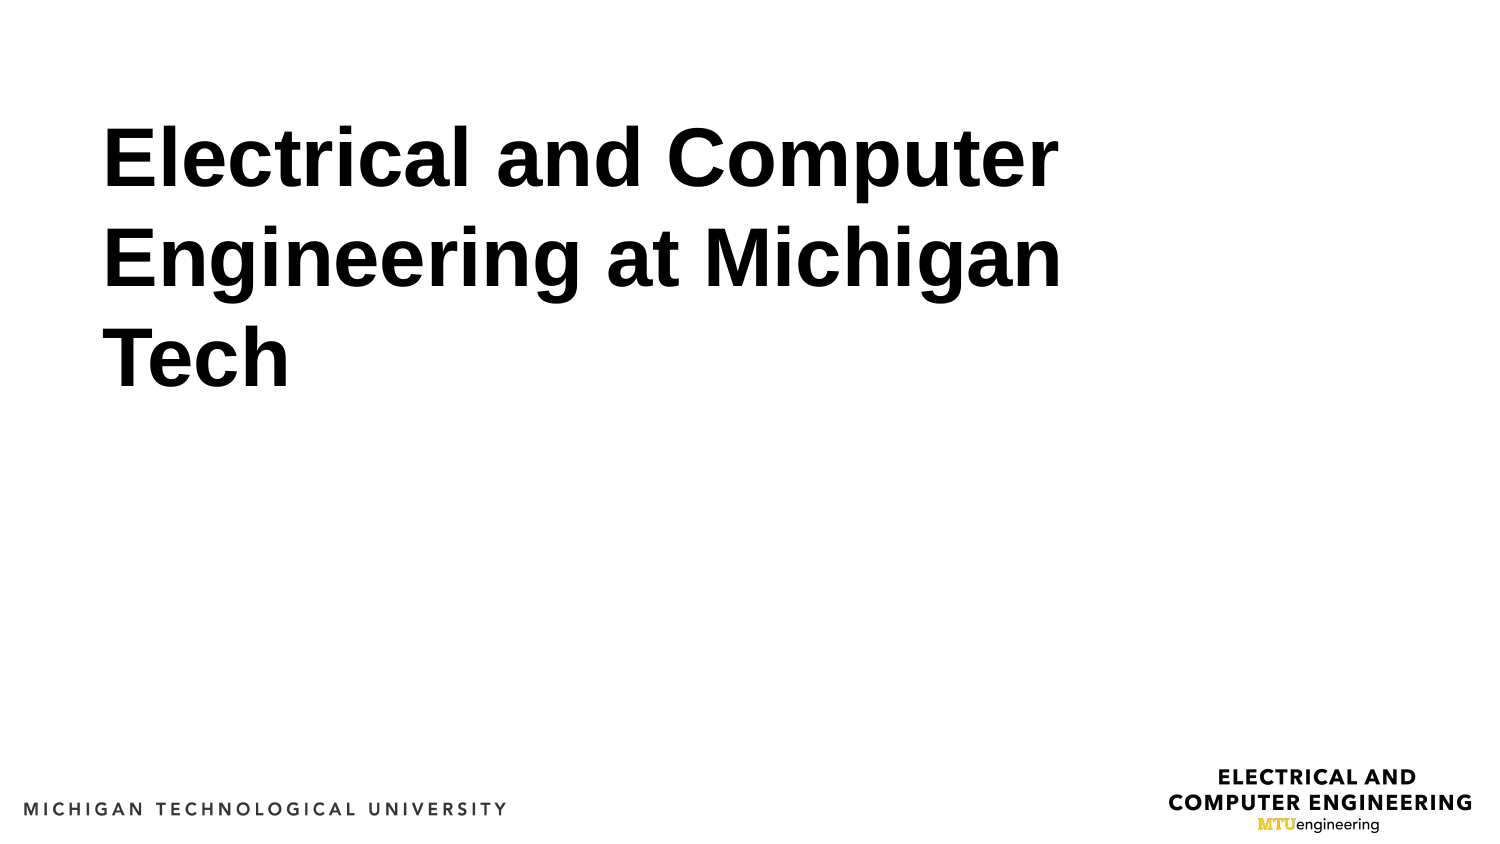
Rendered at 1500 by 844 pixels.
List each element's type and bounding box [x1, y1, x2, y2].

picture [1168, 766, 1474, 833]
picture [23, 800, 510, 823]
